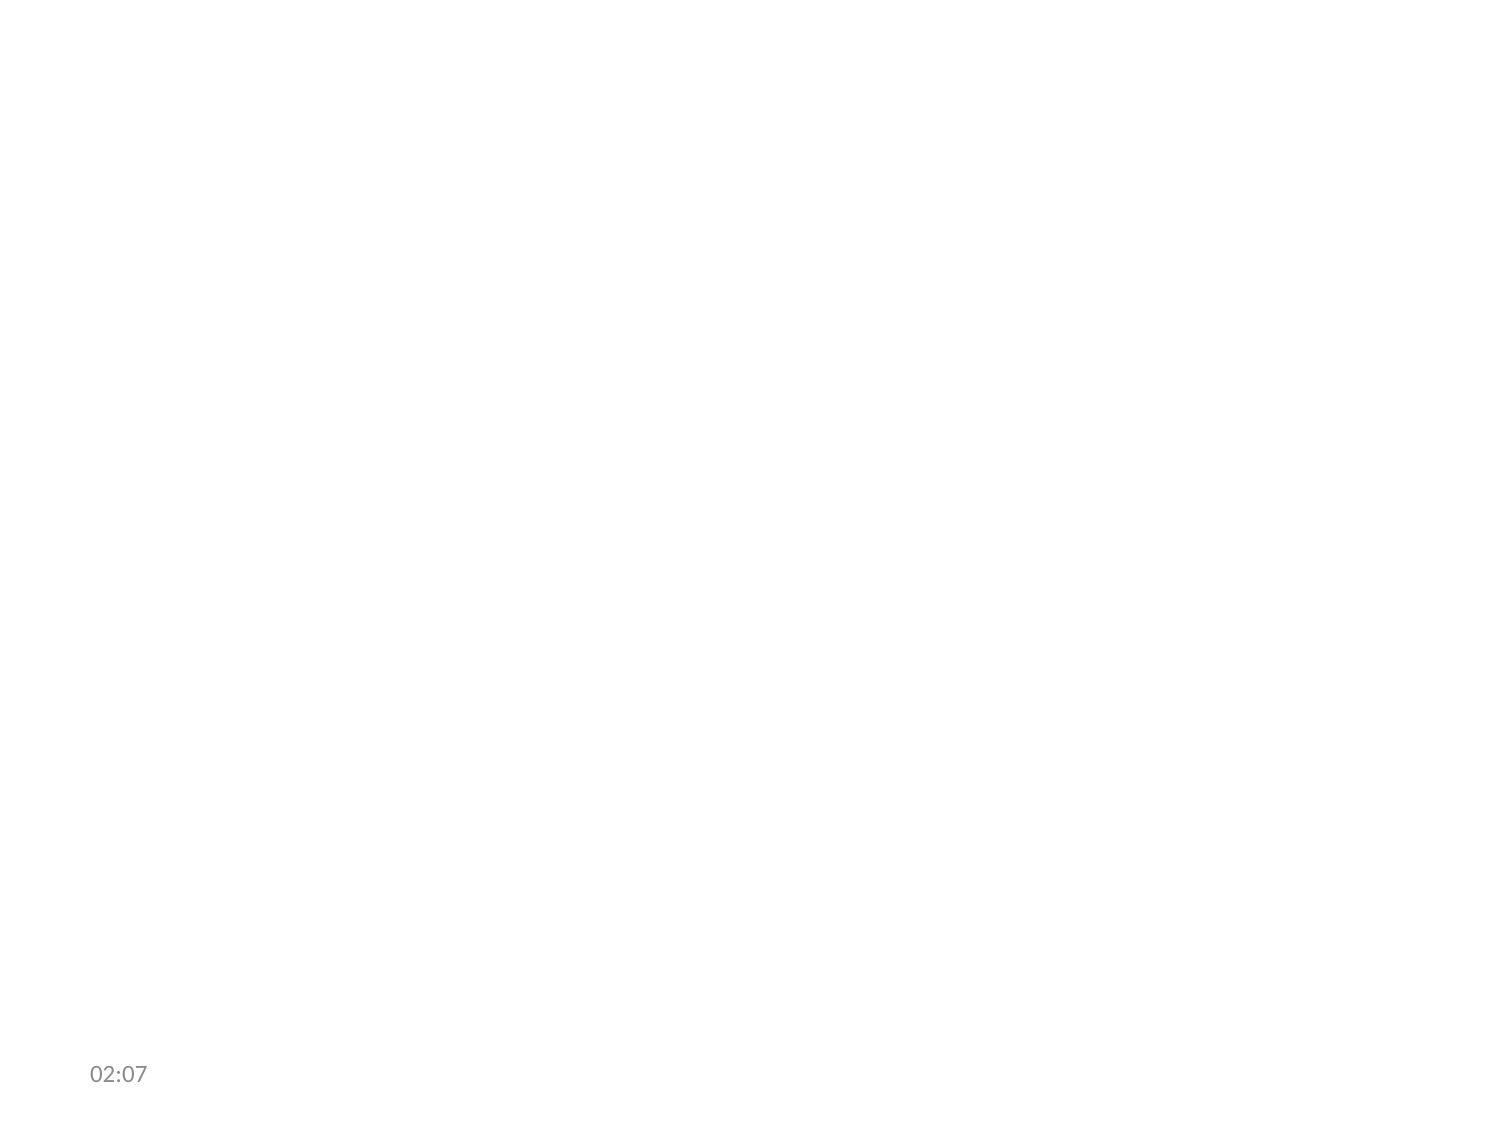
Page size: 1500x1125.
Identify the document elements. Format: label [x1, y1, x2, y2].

slide_number [75, 1042, 425, 1103]
